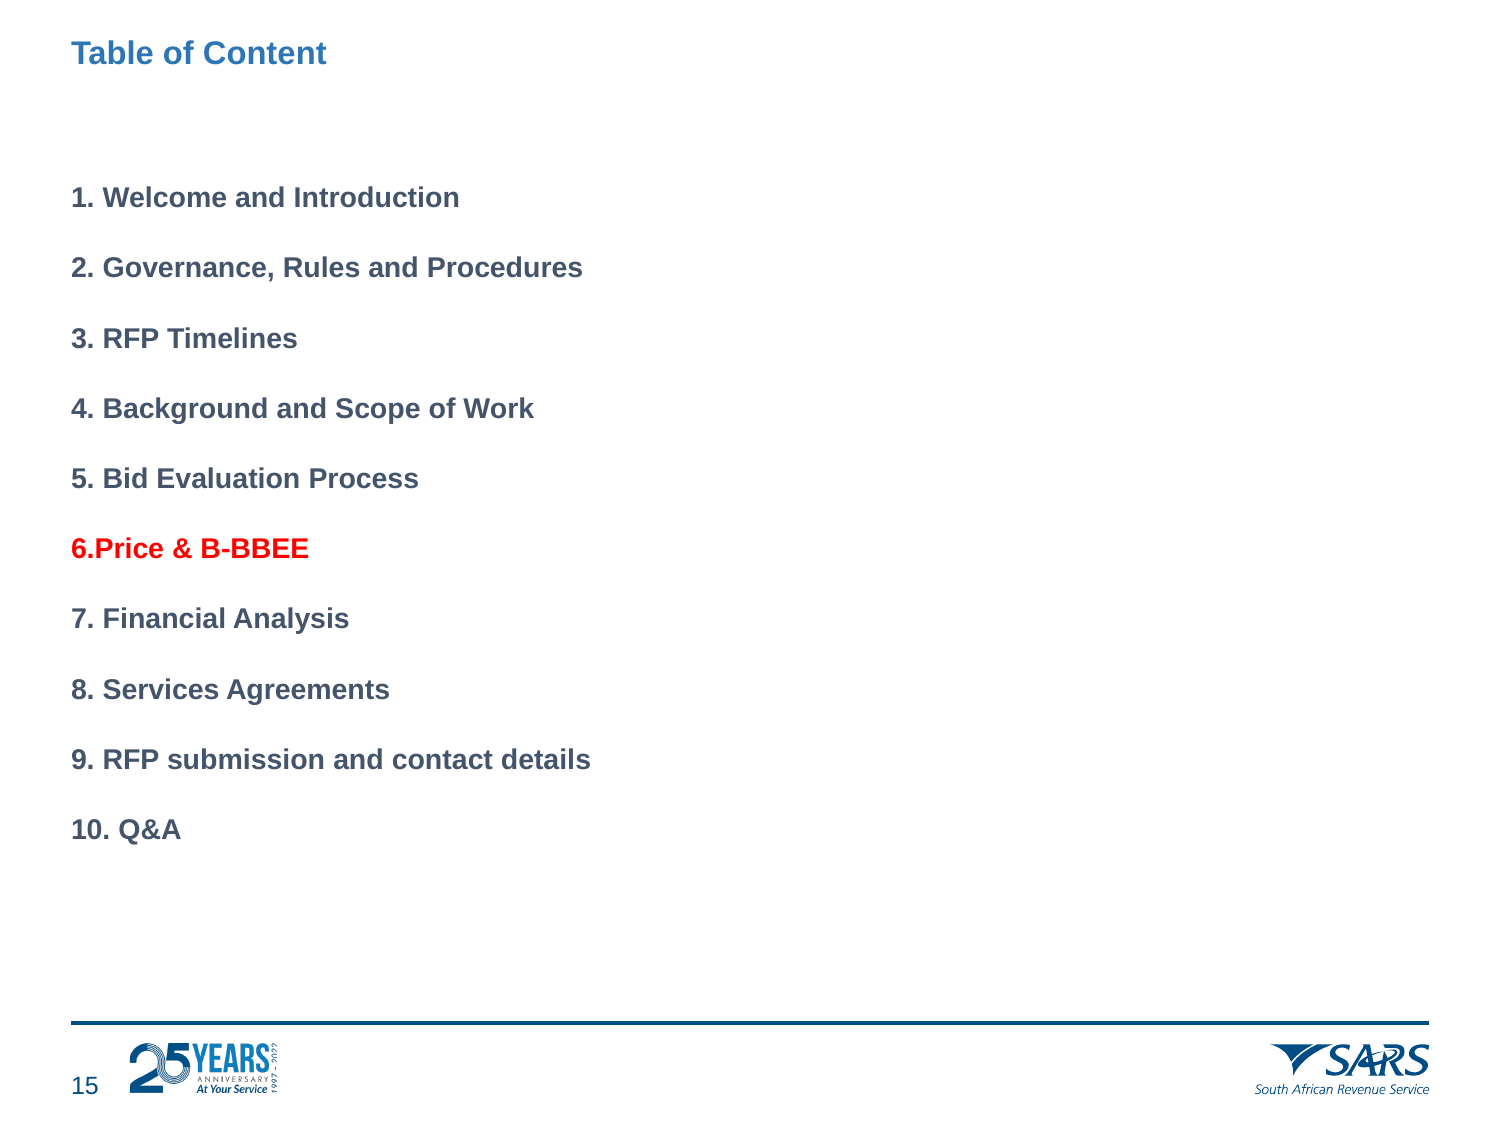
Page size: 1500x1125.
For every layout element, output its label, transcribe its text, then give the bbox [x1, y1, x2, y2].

slide_number 14 [56, 1054, 394, 1115]
title Table of Content [56, 28, 1350, 116]
list 1. Welcome and Introduction 2. Governance, Rules and Procedures 3. RFP Timelines 4. Background and Scope of Work 5. Bid Evaluation Process 6.Price & B-BBEE 7. Financial Analysis 8. Services Agreements 9. RFP submission and contact details 10. Q&A [56, 159, 1430, 857]
